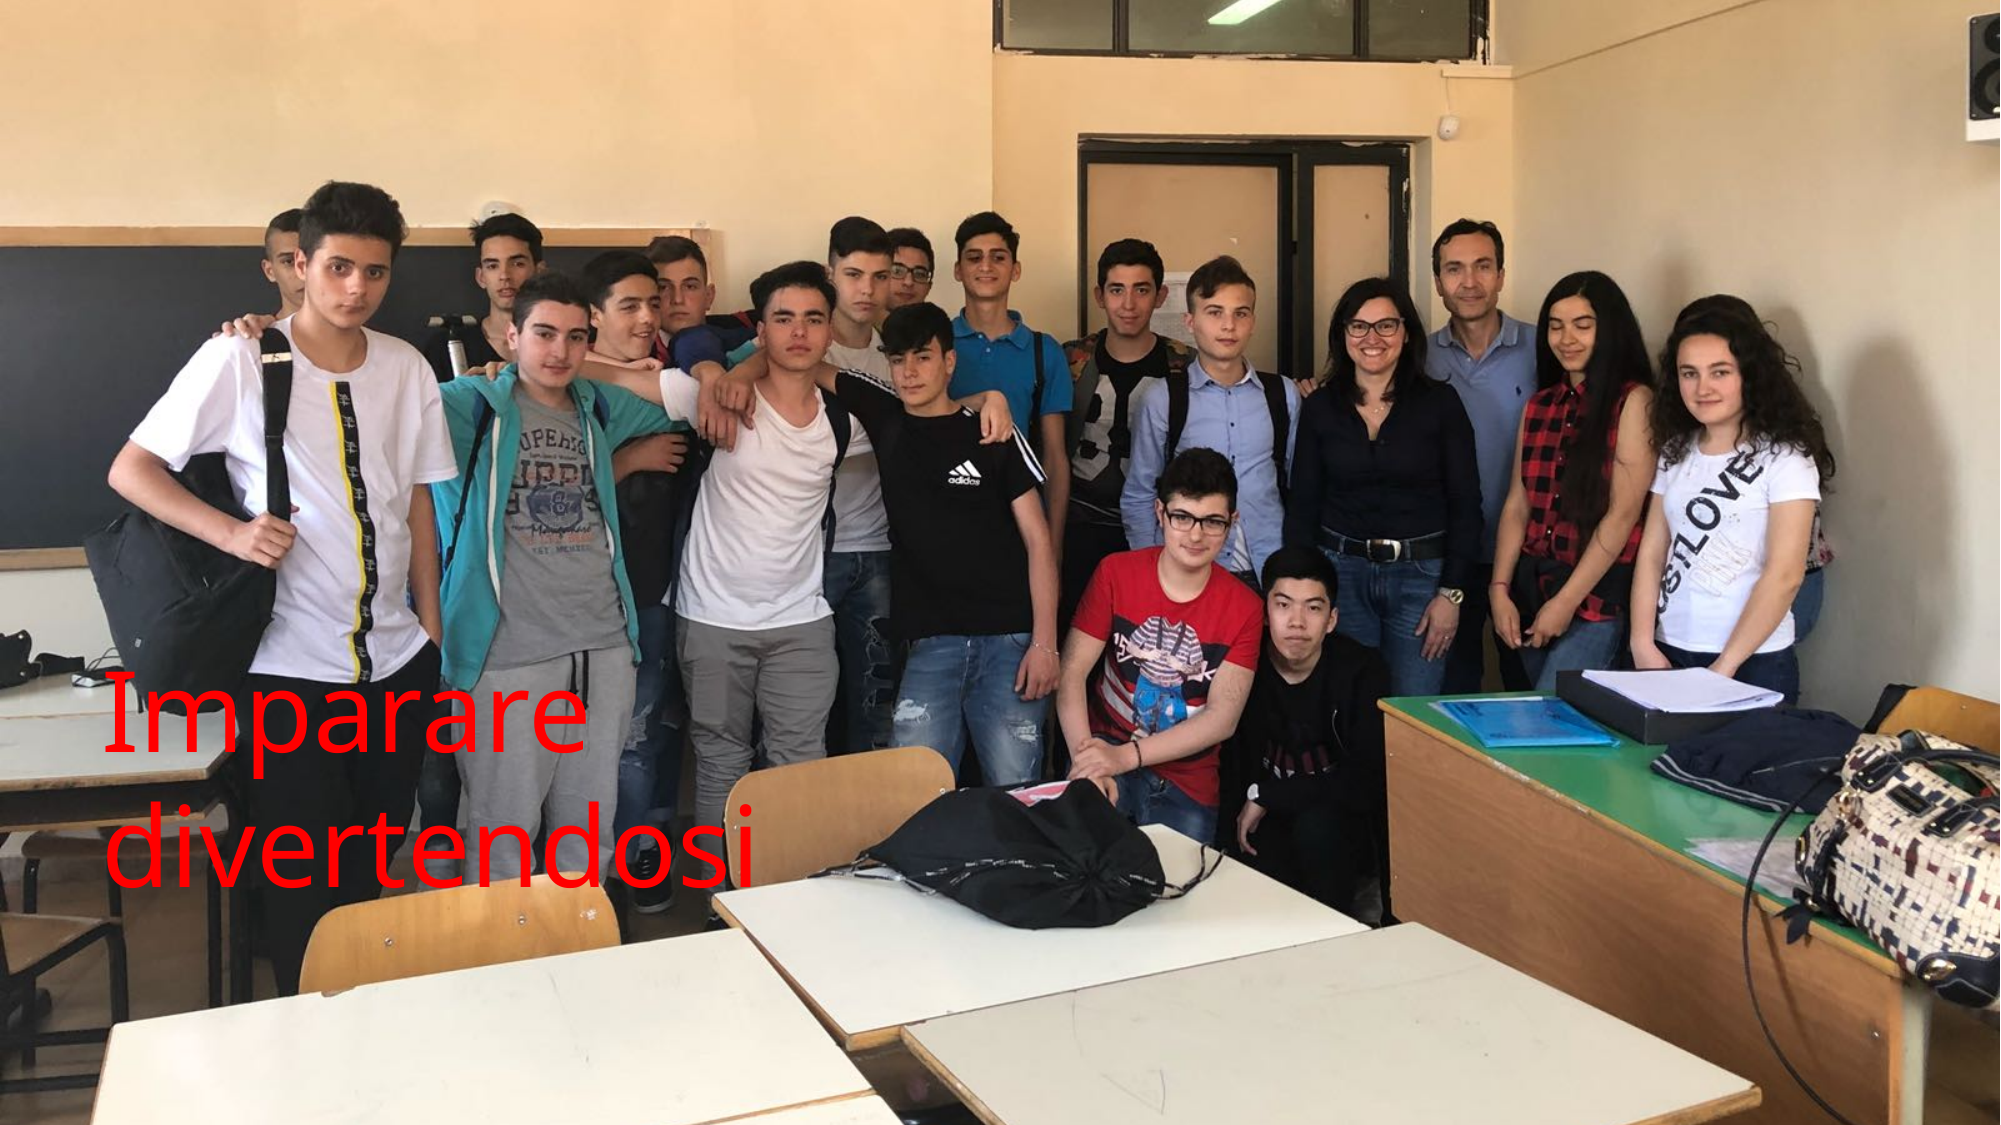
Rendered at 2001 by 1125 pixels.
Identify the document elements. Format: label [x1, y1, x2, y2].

list [0, 0, 2000, 1125]
